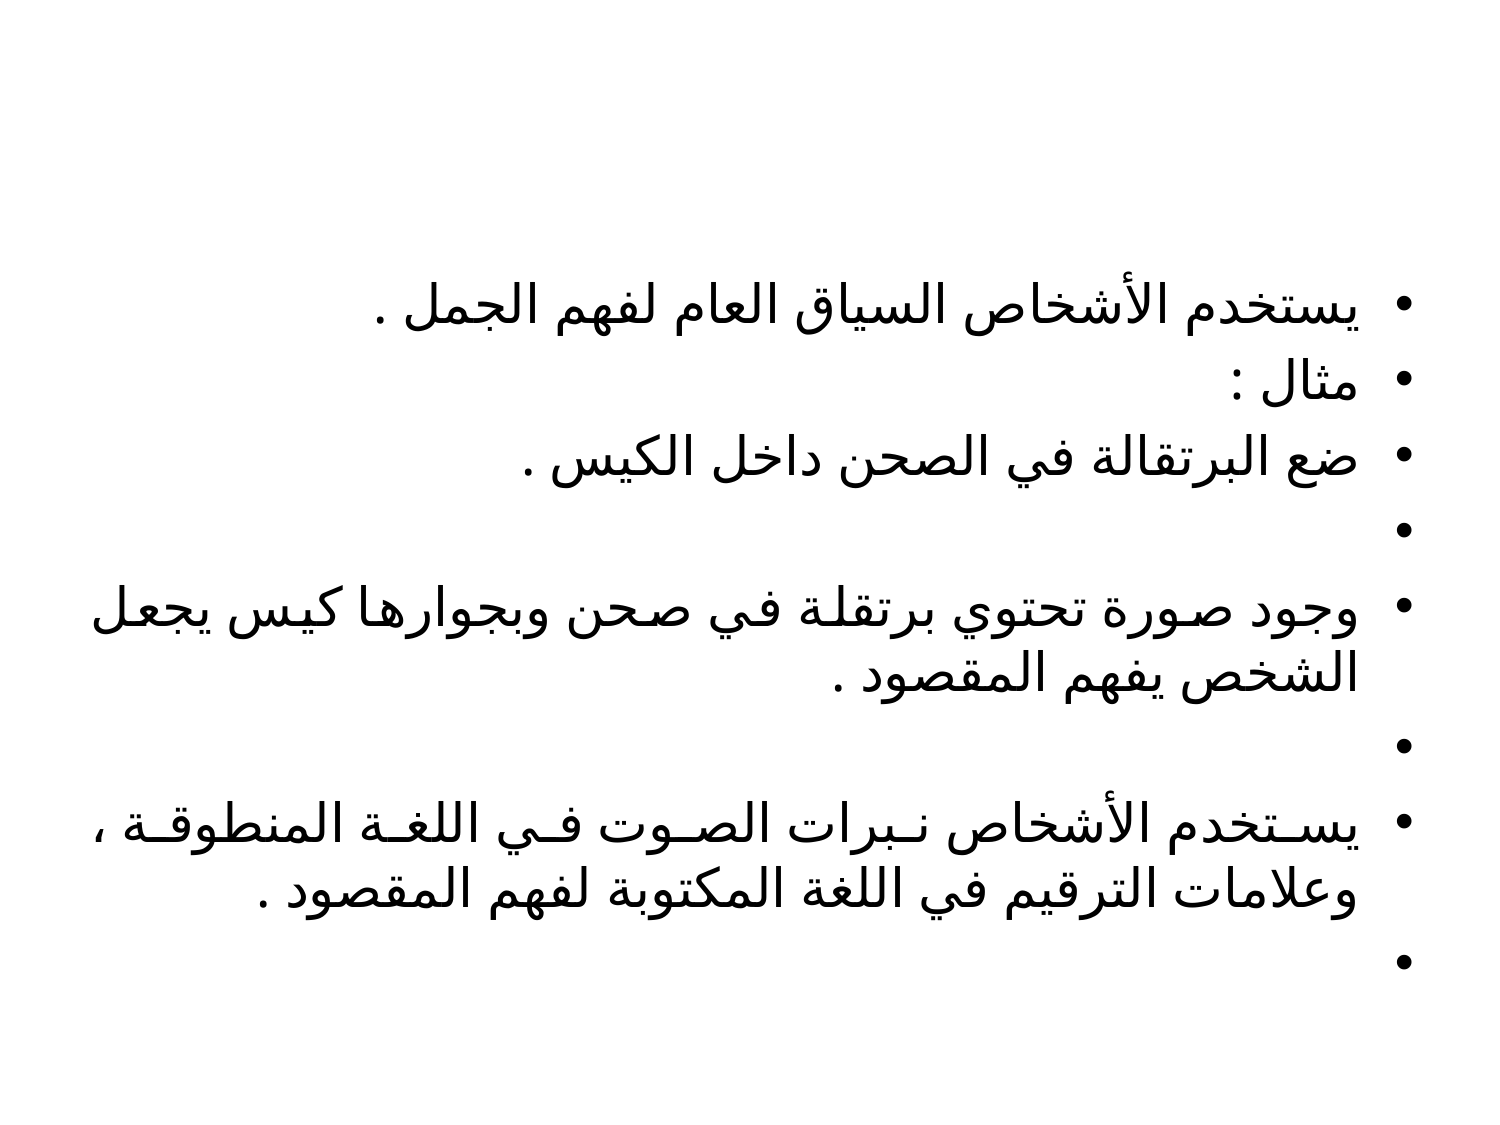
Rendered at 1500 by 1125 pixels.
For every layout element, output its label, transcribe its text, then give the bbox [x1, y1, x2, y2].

list يستخدم الأشخاص السياق العام لفهم الجمل . مثال : ضع البرتقالة في الصحن داخل الكيس . وجود صورة تحتوي برتقلة في صحن وبجوارها كيس يجعل الشخص يفهم المقصود . يستخدم الأشخاص نبرات الصوت في اللغة المنطوقة ، وعلامات الترقيم في اللغة المكتوبة لفهم المقصود . [75, 262, 1425, 1005]
